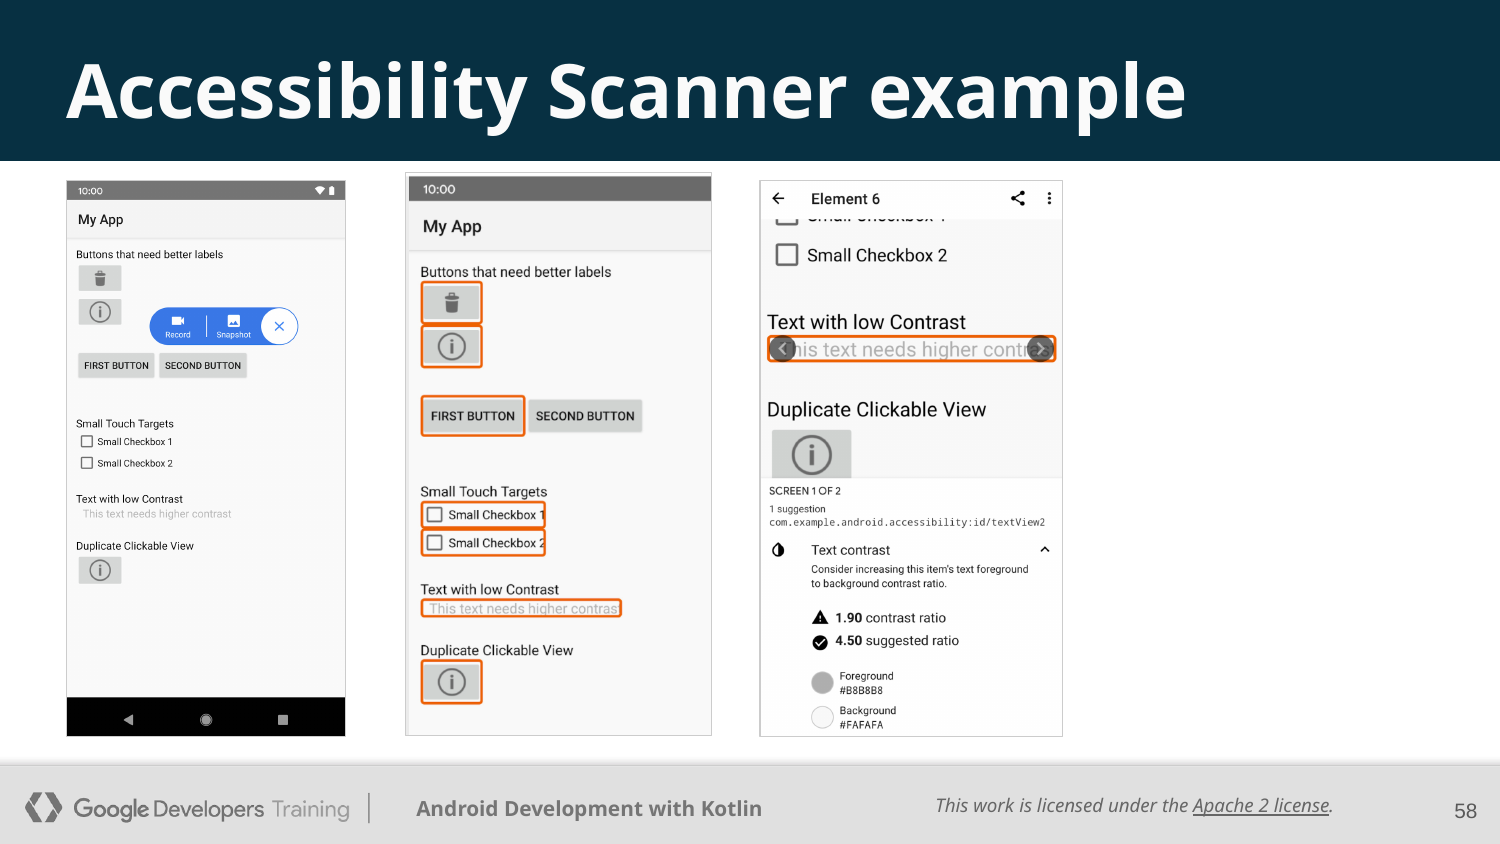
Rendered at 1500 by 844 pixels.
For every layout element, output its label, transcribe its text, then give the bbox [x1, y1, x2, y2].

title Accessibility Scanner example [51, 28, 1449, 122]
picture [0, 161, 1500, 844]
slide_number ‹#› [1402, 777, 1493, 842]
